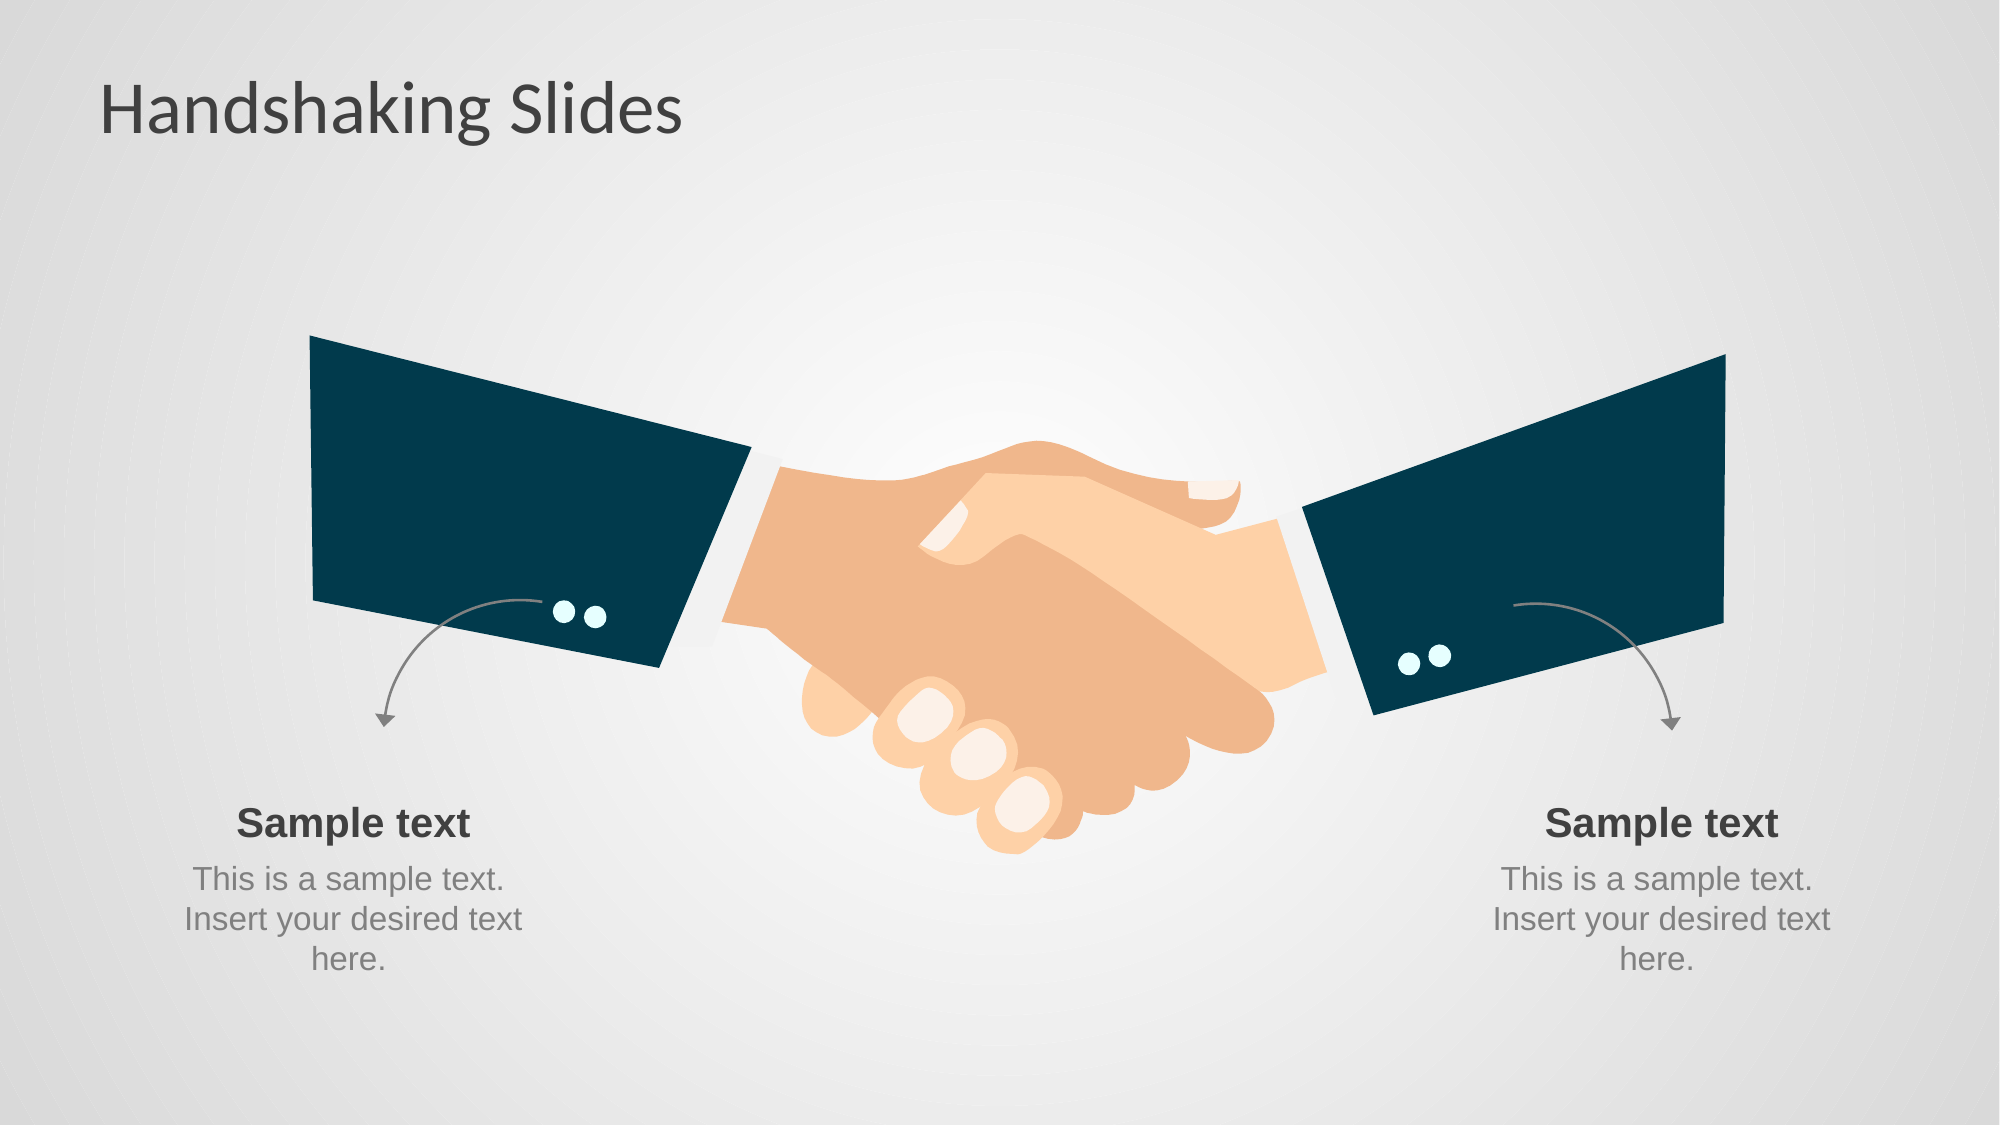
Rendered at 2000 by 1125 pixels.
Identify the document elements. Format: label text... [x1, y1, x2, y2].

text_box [152, 787, 555, 987]
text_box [1461, 787, 1863, 987]
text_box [309, 335, 1726, 855]
title Handshaking Slides [99, 45, 1900, 162]
